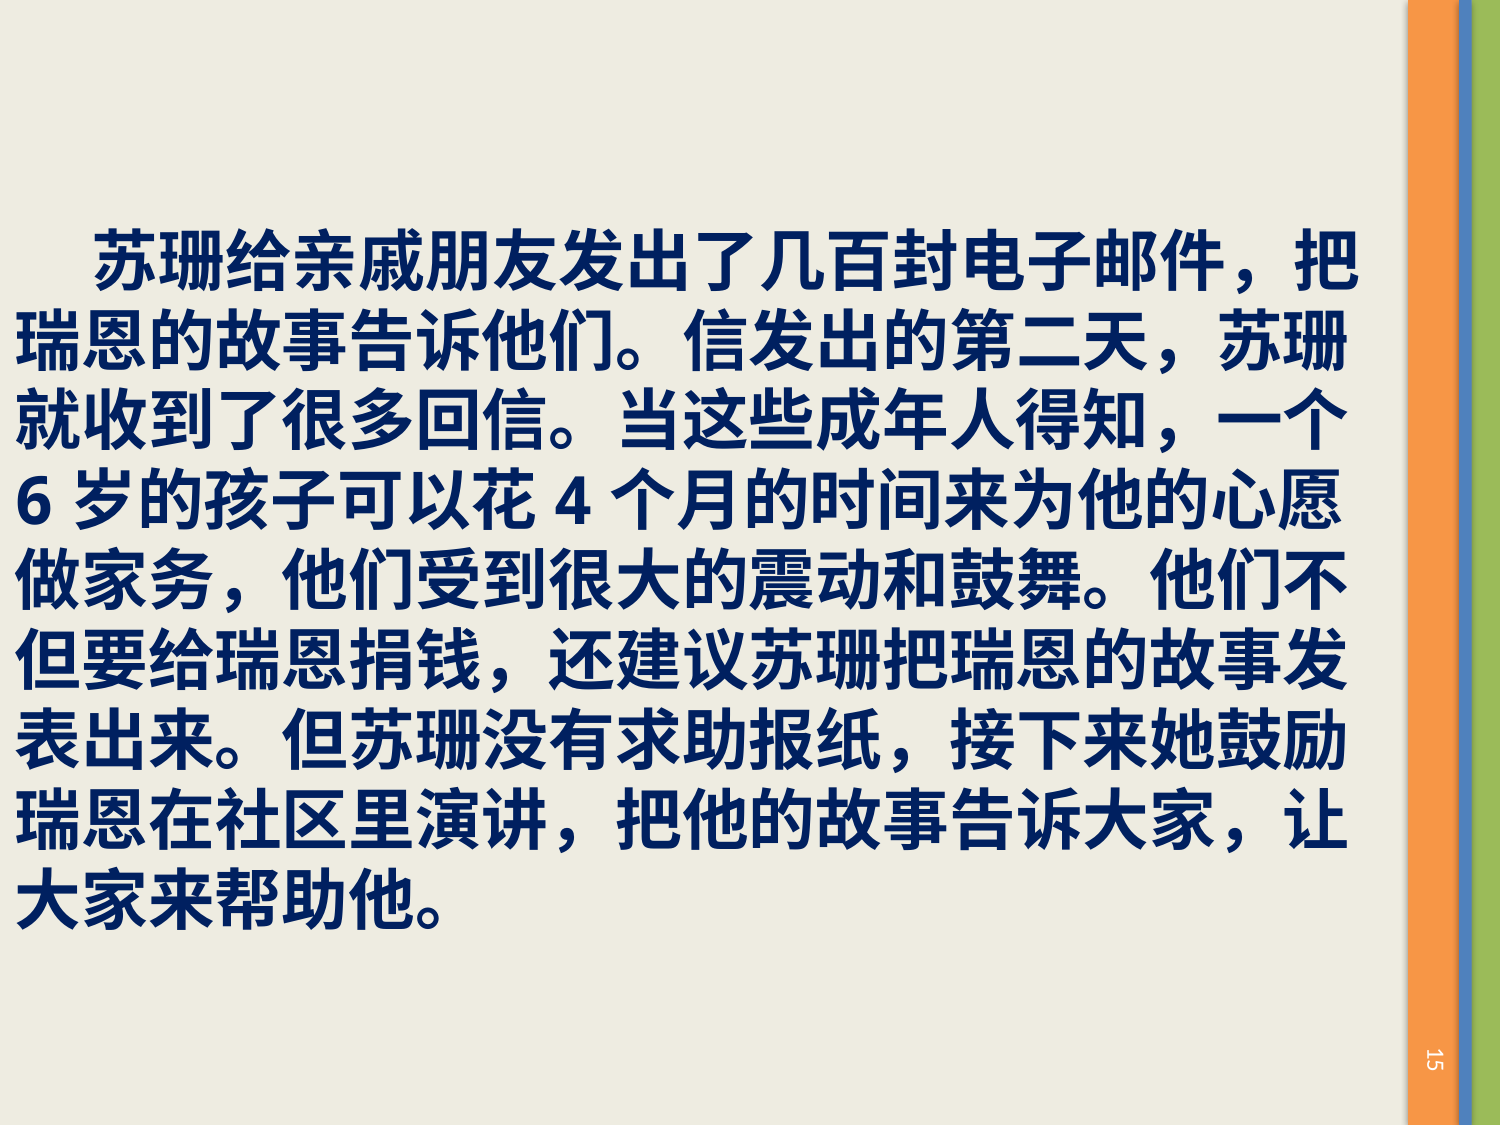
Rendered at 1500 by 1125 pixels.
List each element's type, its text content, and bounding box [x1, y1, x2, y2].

slide_number 15 [1407, 928, 1468, 1088]
text_box 苏珊给亲戚朋友发出了几百封电子邮件，把瑞恩的故事告诉他们。信发出的第二天，苏珊就收到了很多回信。当这些成年人得知，一个6岁的孩子可以花4个月的时间来为他的心愿做家务，他们受到很大的震动和鼓舞。他们不但要给瑞恩捐钱，还建议苏珊把瑞恩的故事发表出来。但苏珊没有求助报纸，接下来她鼓励瑞恩在社区里演讲，把他的故事告诉大家，让大家来帮助他。 [0, 210, 1407, 991]
